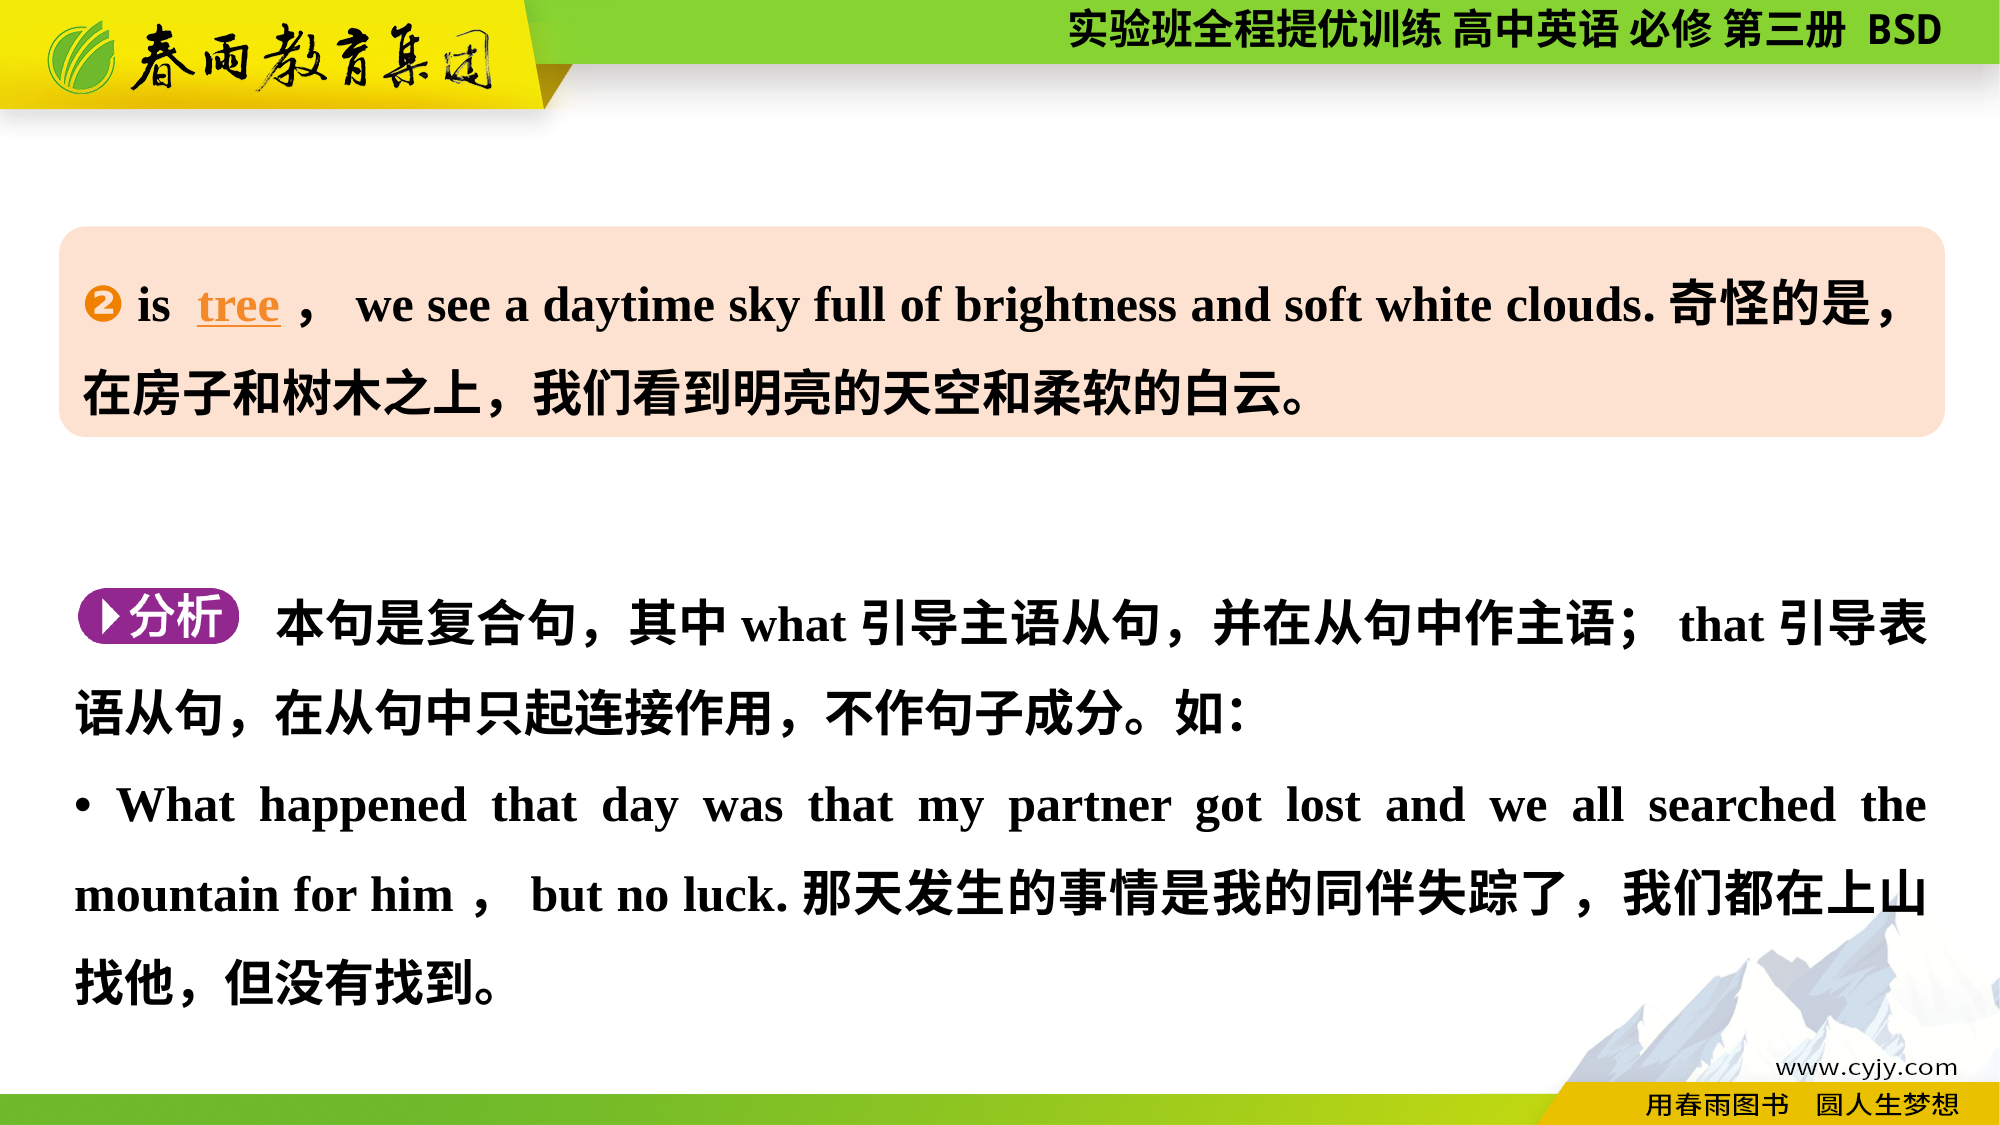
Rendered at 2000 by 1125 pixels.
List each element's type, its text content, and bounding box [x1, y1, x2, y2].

picture [0, 0, 2000, 1125]
list 本句是复合句，其中what引导主语从句，并在从句中作主语；that引导表语从句，在从句中只起连接作用，不作句子成分。如： • What happened that day was that my partner got lost and we all searched the mountain for him，but no luck.那天发生的事情是我的同伴失踪了，我们都在上山找他，但没有找到。 [59, 553, 1944, 1024]
